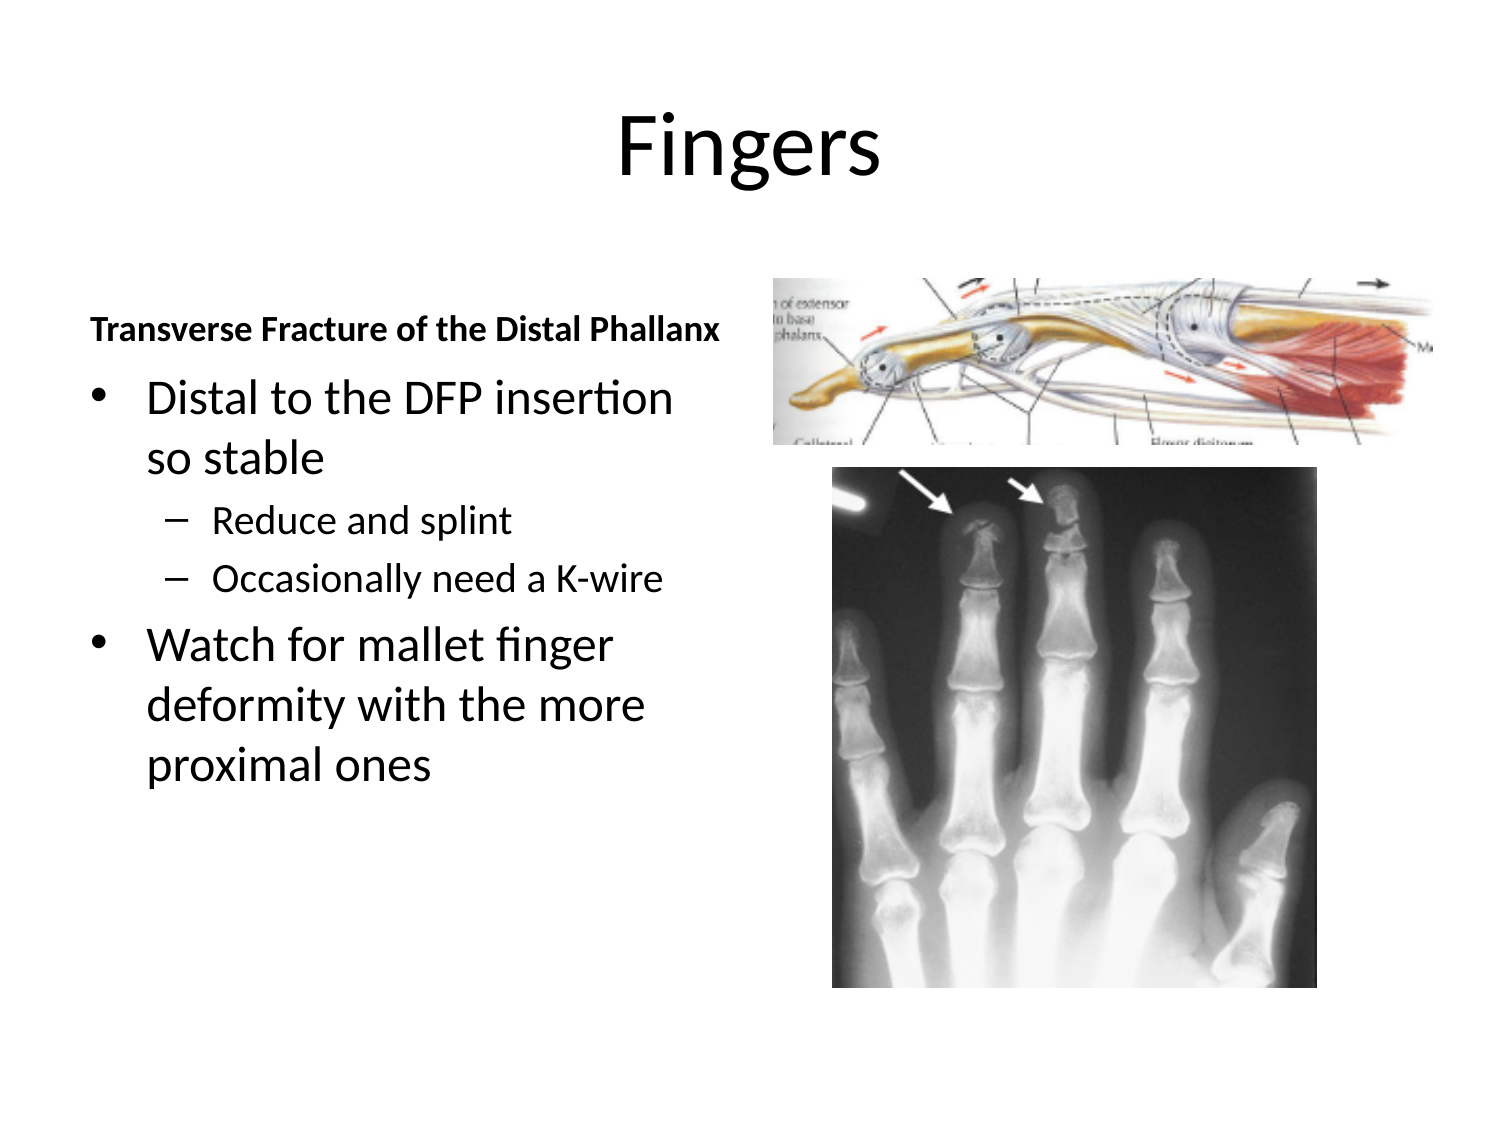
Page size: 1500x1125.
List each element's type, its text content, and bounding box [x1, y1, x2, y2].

list Transverse Fracture of the Distal Phallanx [75, 251, 738, 356]
title Fingers [75, 45, 1425, 233]
list Distal to the DFP insertion so stable Reduce and splint Occasionally need a K-wire Watch for mallet finger deformity with the more proximal ones [75, 356, 738, 1005]
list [773, 278, 1434, 445]
picture [832, 467, 1318, 988]
